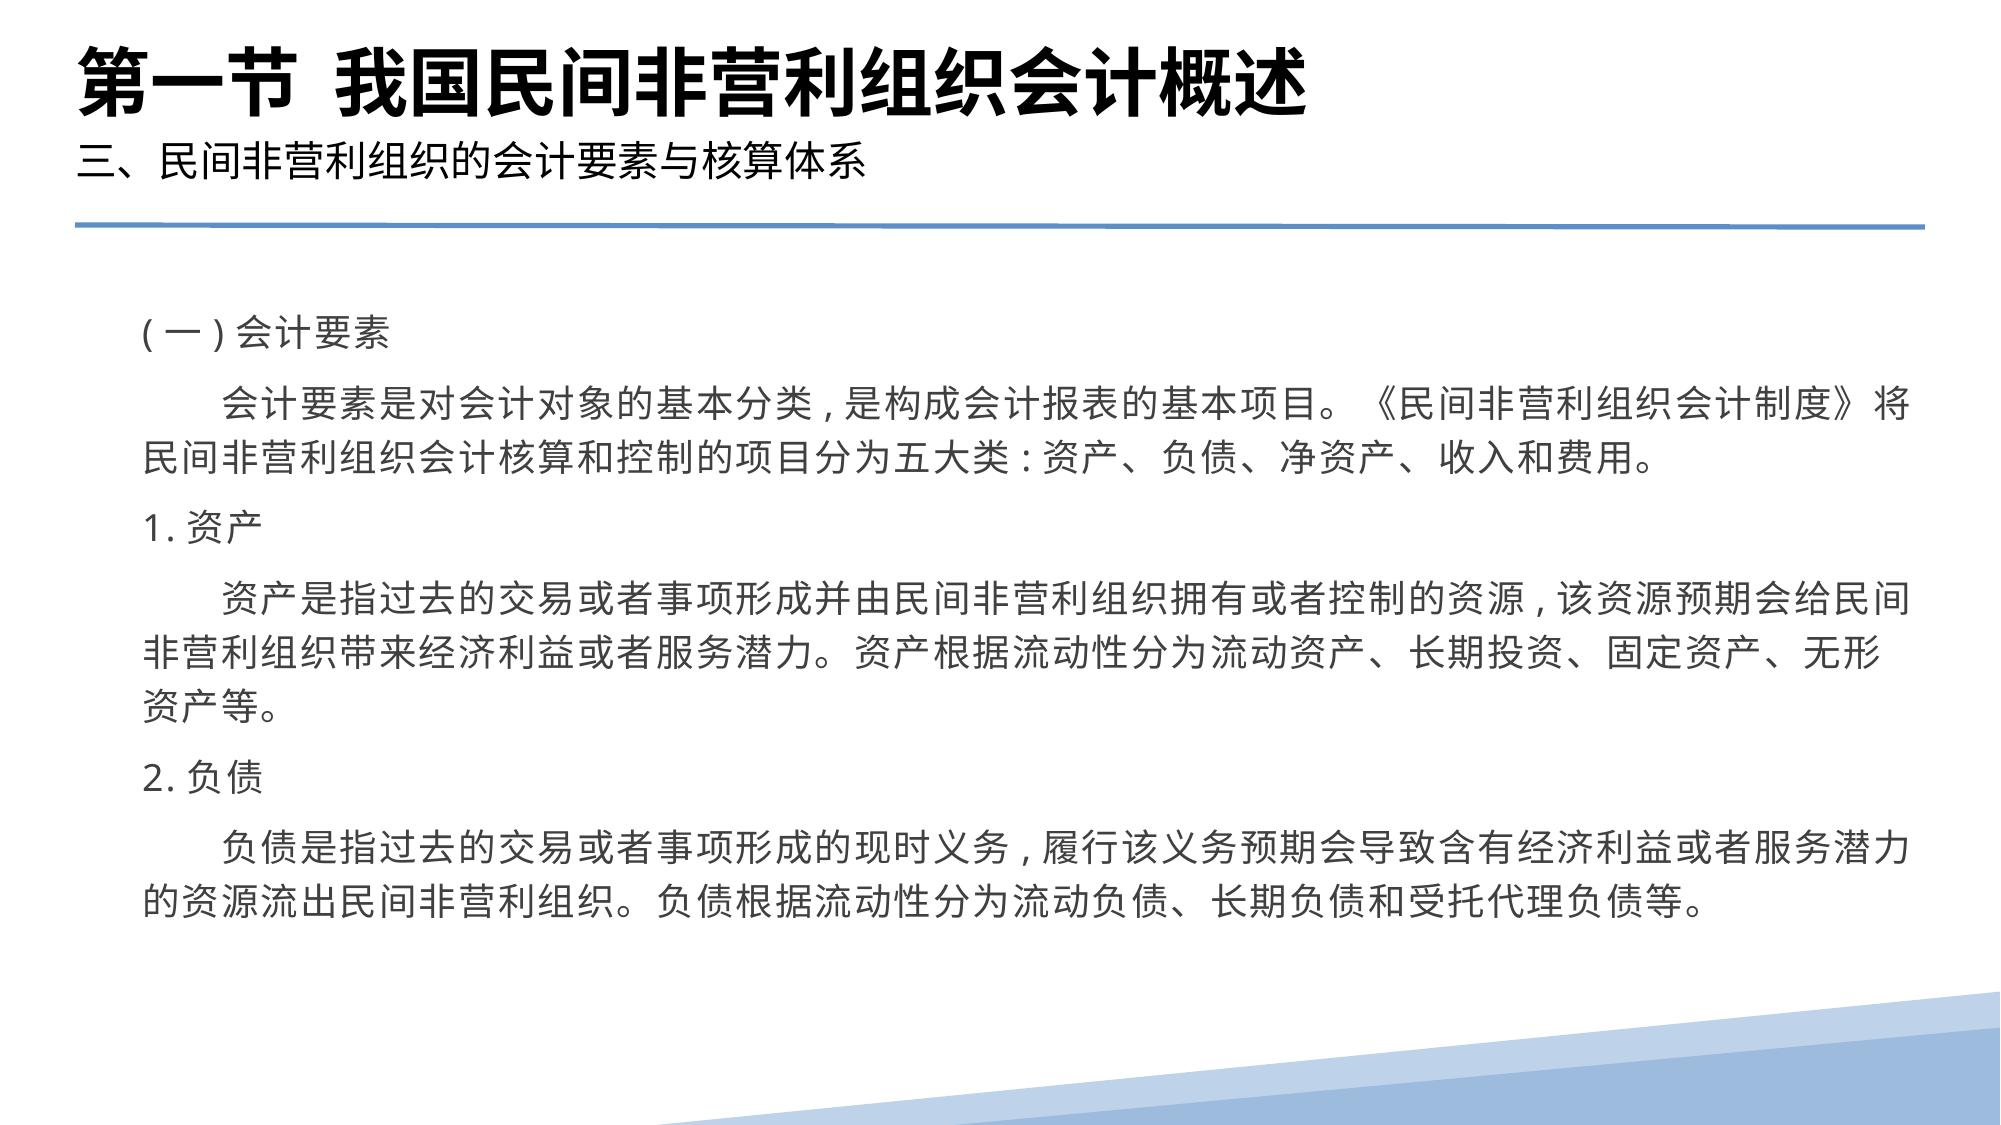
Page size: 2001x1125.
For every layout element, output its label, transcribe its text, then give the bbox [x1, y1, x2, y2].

text_box 第一节 我国民间非营利组织会计概述 [75, 24, 1925, 124]
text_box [74, 224, 1925, 228]
text_box (一)会计要素 会计要素是对会计对象的基本分类,是构成会计报表的基本项目。《民间非营利组织会计制度》将民间非营利组织会计核算和控制的项目分为五大类:资产、负债、净资产、收入和费用。 1.资产 资产是指过去的交易或者事项形成并由民间非营利组织拥有或者控制的资源,该资源预期会给民间非营利组织带来经济利益或者服务潜力。资产根据流动性分为流动资产、长期投资、固定资产、无形资产等。 2.负债 负债是指过去的交易或者事项形成的现时义务,履行该义务预期会导致含有经济利益或者服务潜力的资源流出民间非营利组织。负债根据流动性分为流动负债、长期负债和受托代理负债等。 [131, 228, 1925, 1067]
text_box 三、民间非营利组织的会计要素与核算体系 [75, 124, 1925, 200]
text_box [656, 991, 2000, 1125]
